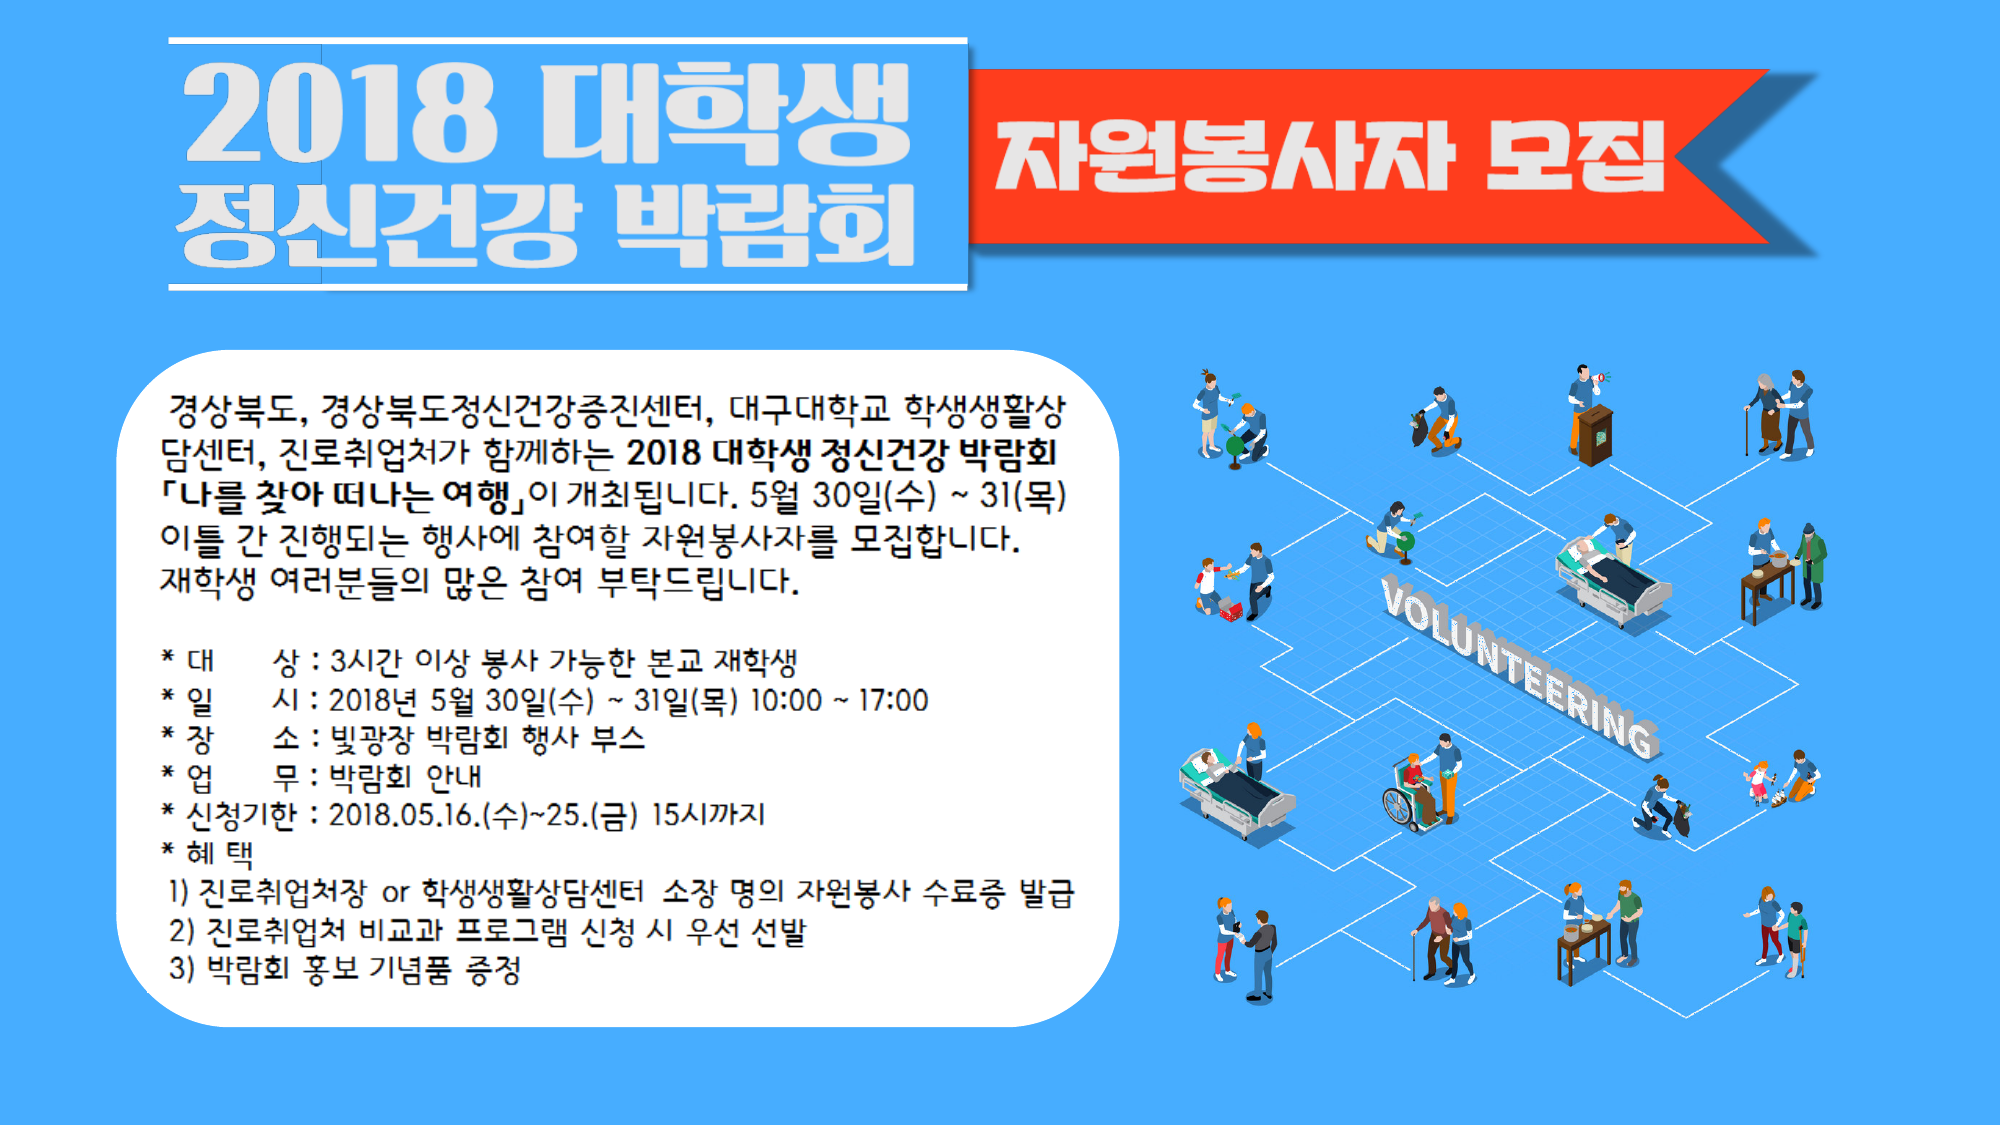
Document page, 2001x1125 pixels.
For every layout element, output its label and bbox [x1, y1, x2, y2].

picture [104, 5, 1865, 1040]
picture [147, 385, 1083, 993]
text_box [116, 349, 1120, 1028]
